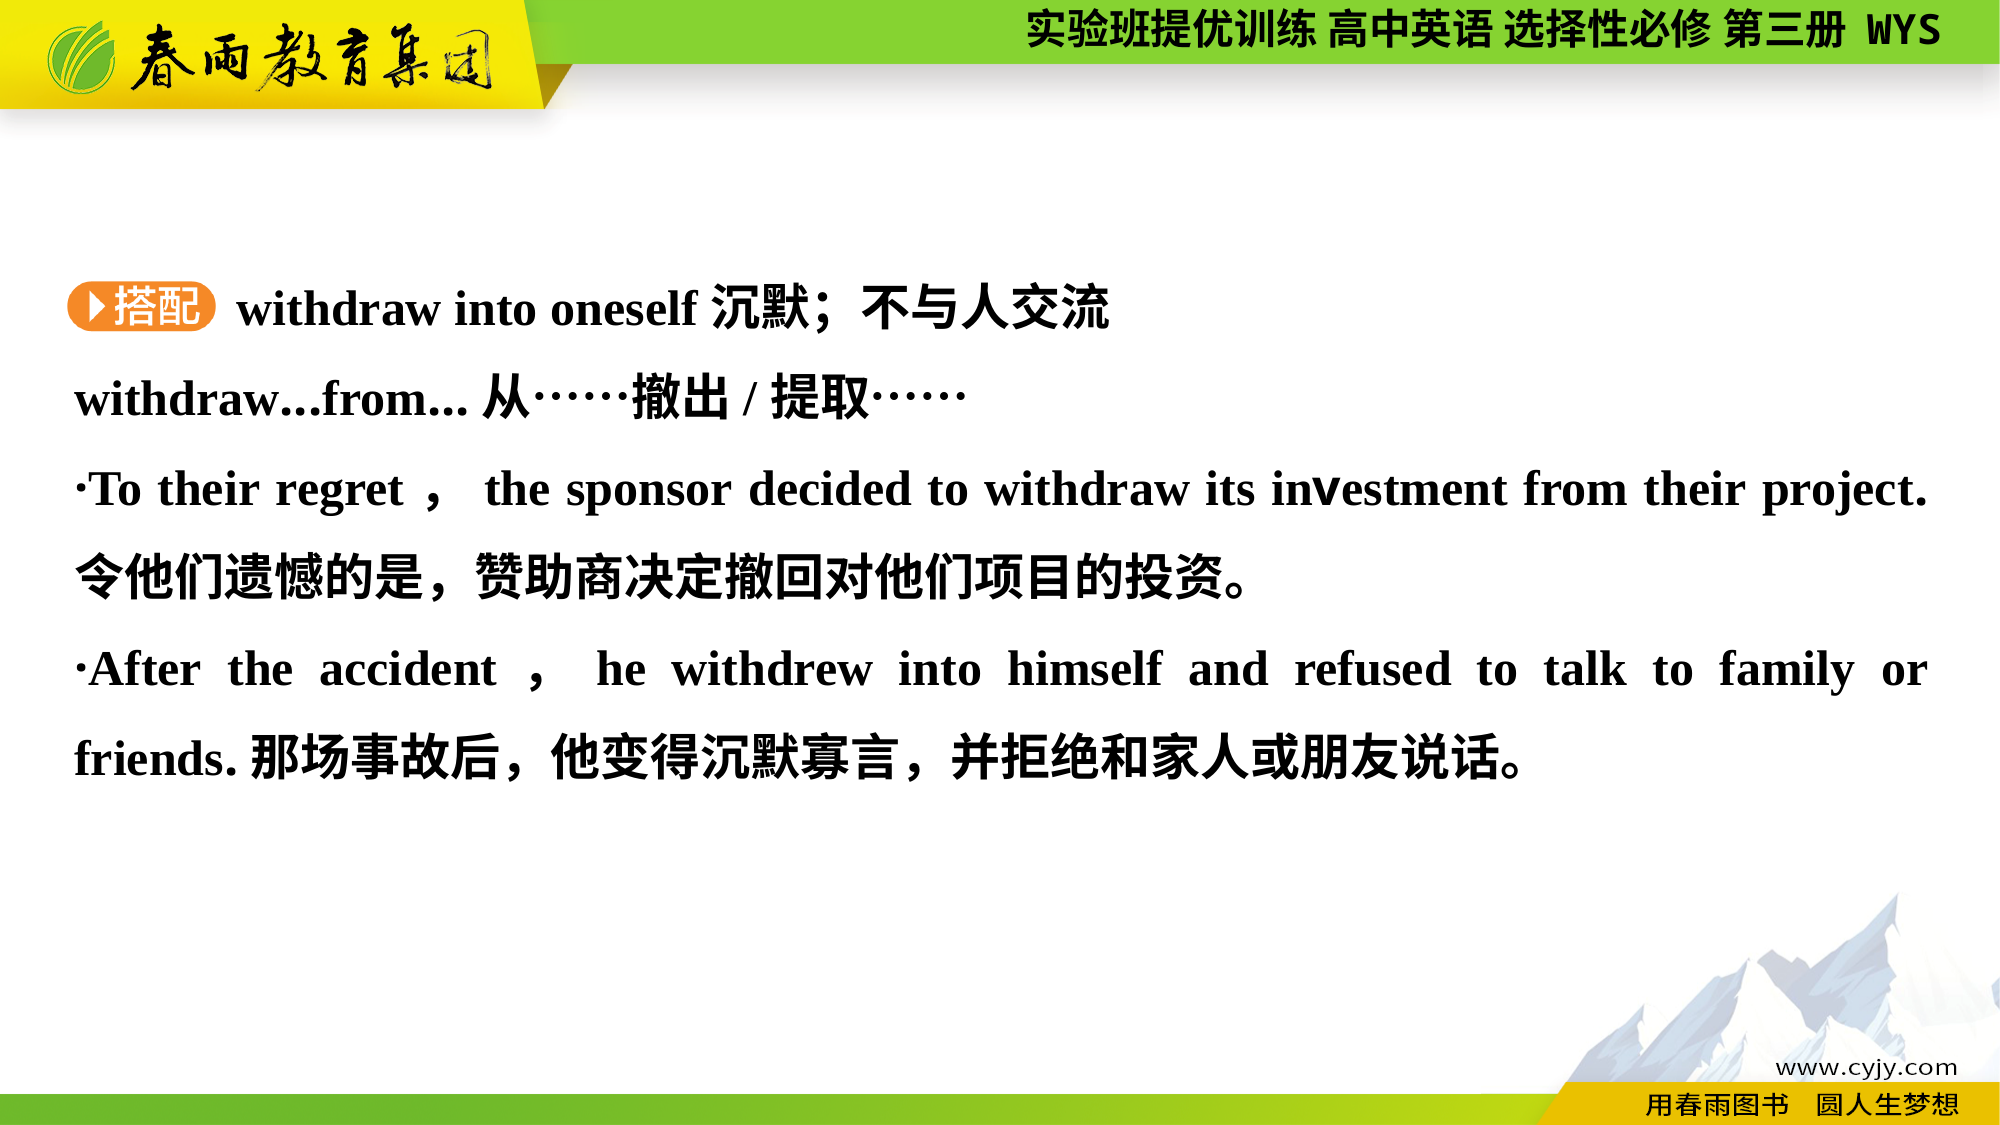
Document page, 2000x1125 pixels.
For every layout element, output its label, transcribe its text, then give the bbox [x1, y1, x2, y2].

picture [0, 0, 2000, 1125]
list withdraw into oneself沉默；不与人交流 withdraw...from...从……撤出/提取…… ·To their regret，the sponsor decided to withdraw its investment from their project. 令他们遗憾的是，赞助商决定撤回对他们项目的投资。 ·After the accident，he withdrew into himself and refused to talk to family or friends.那场事故后，他变得沉默寡言，并拒绝和家人或朋友说话。 [59, 238, 1944, 799]
